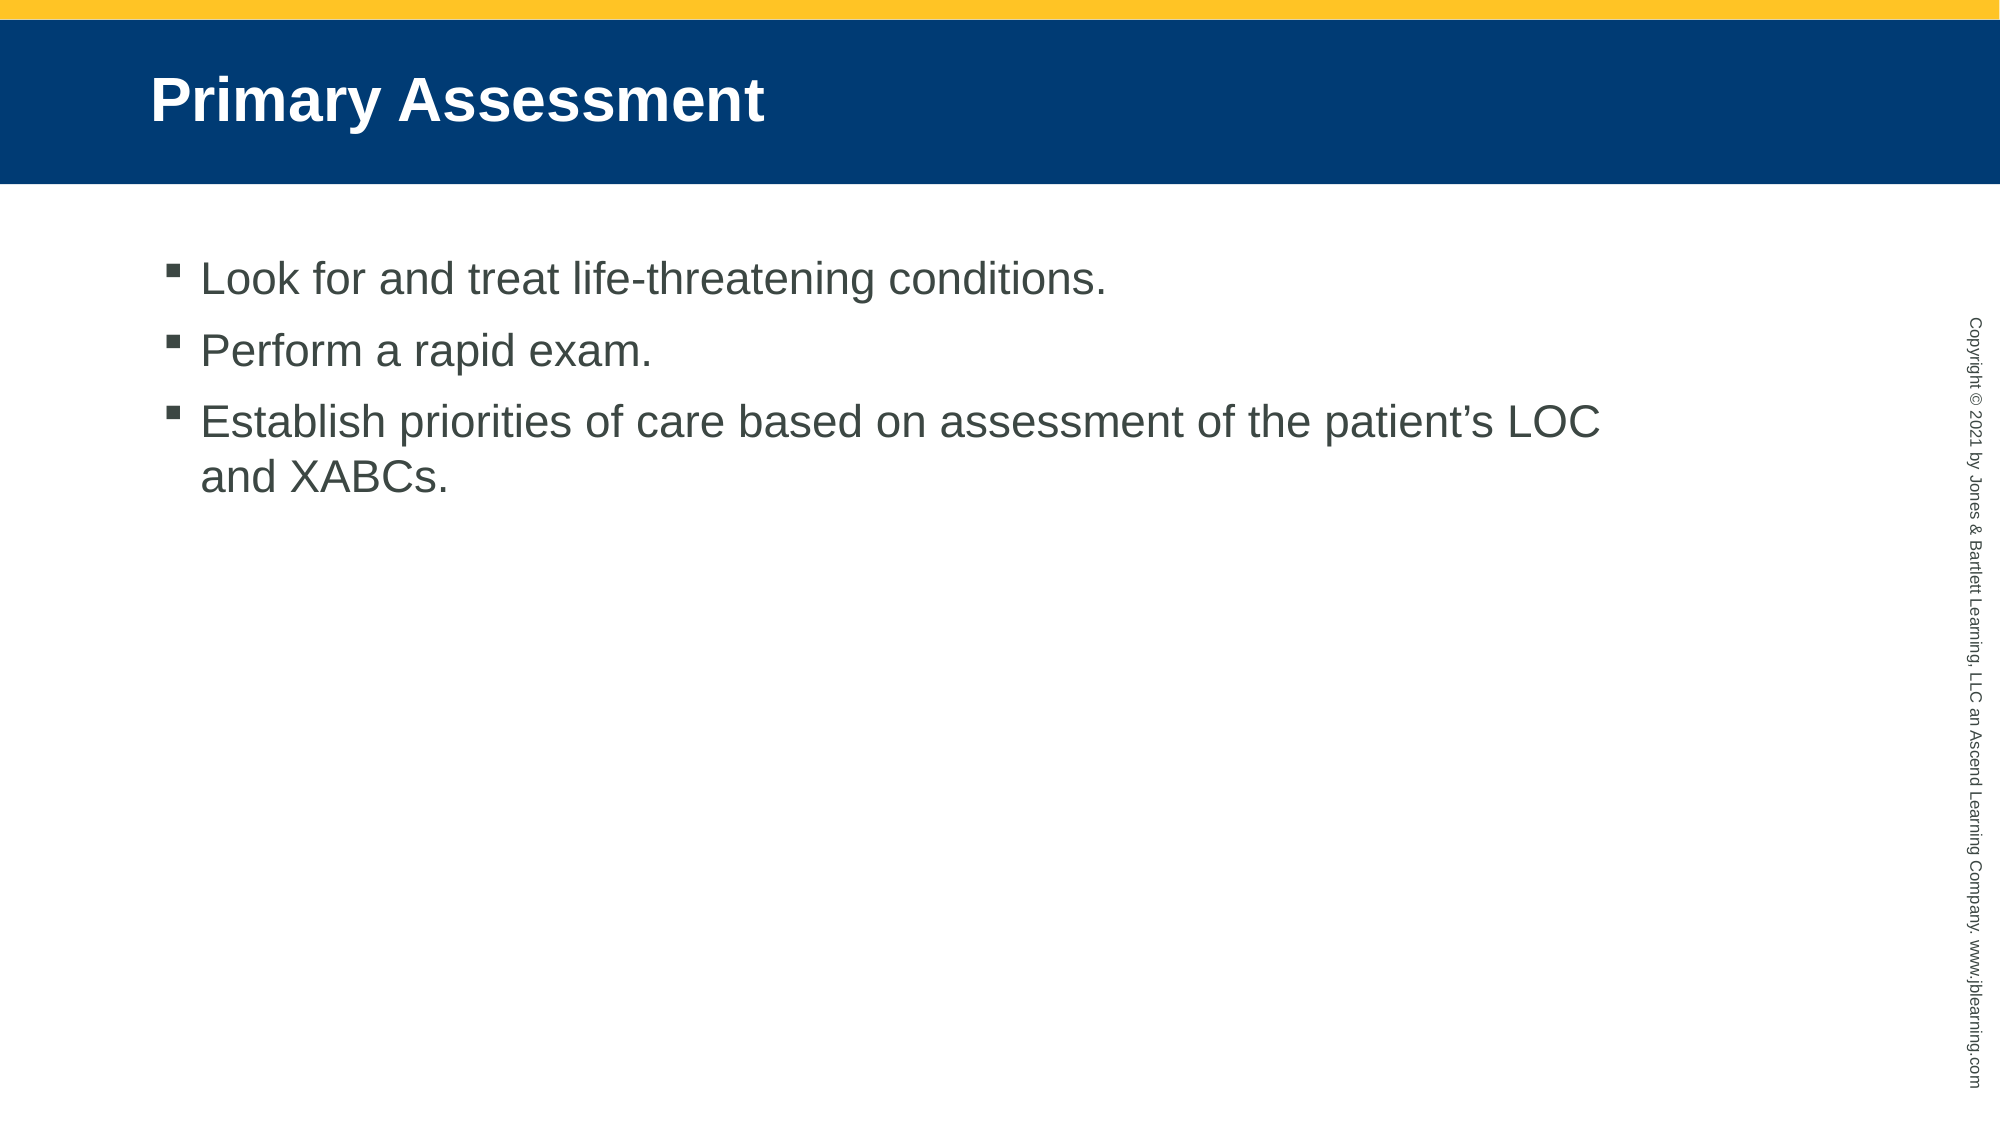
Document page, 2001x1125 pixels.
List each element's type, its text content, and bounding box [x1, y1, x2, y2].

title Primary Assessment [0, 19, 2000, 185]
list Look for and treat life-threatening conditions. Perform a rapid exam. Establish priorities of care based on assessment of the patient’s LOC and XABCs. [147, 241, 1659, 1030]
